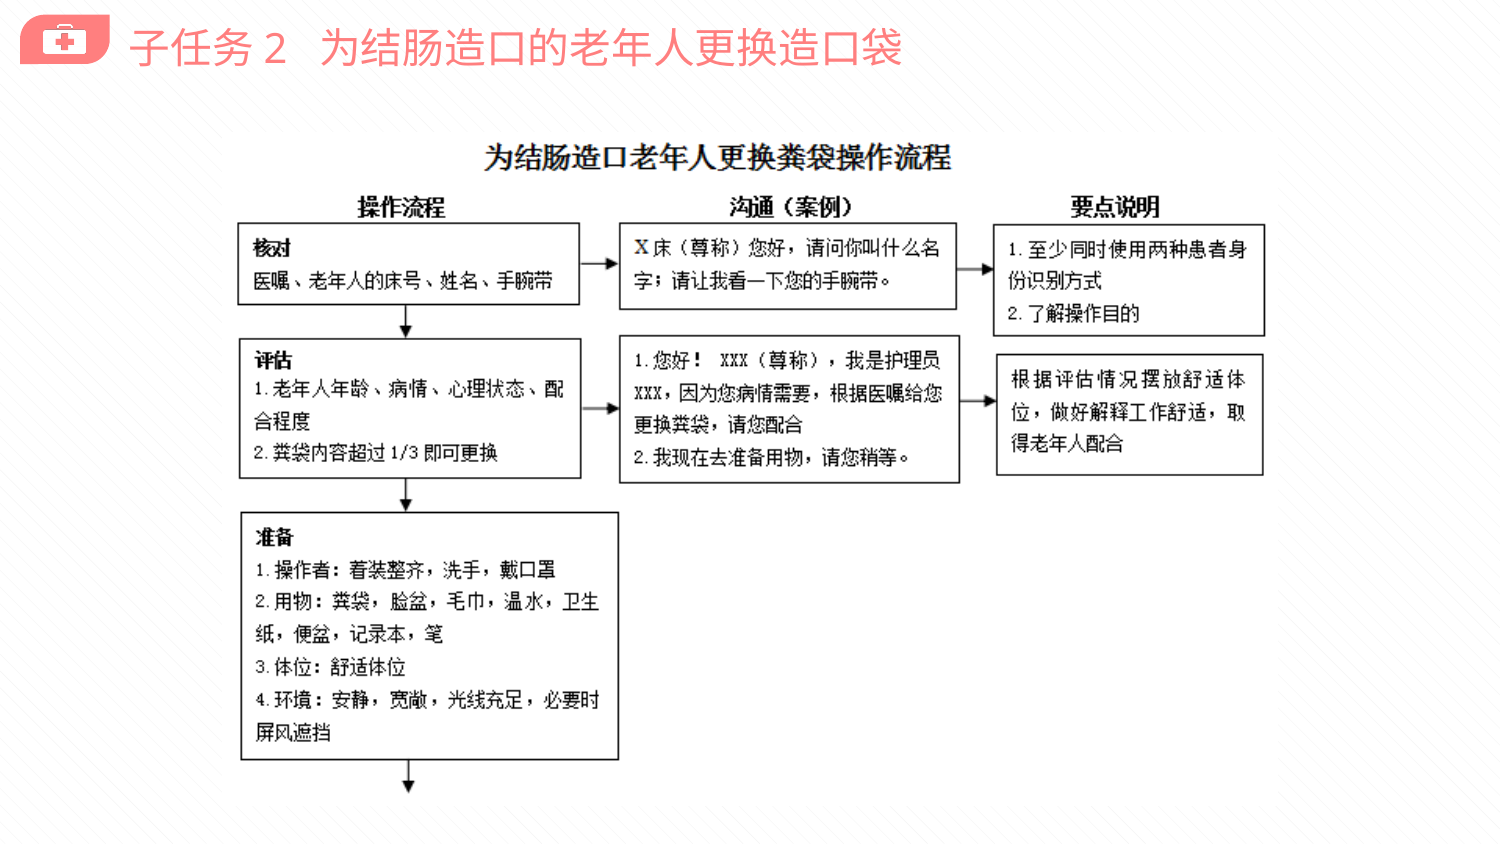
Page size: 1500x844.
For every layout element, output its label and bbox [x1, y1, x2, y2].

picture [222, 132, 1278, 806]
text_box [19, 14, 971, 81]
